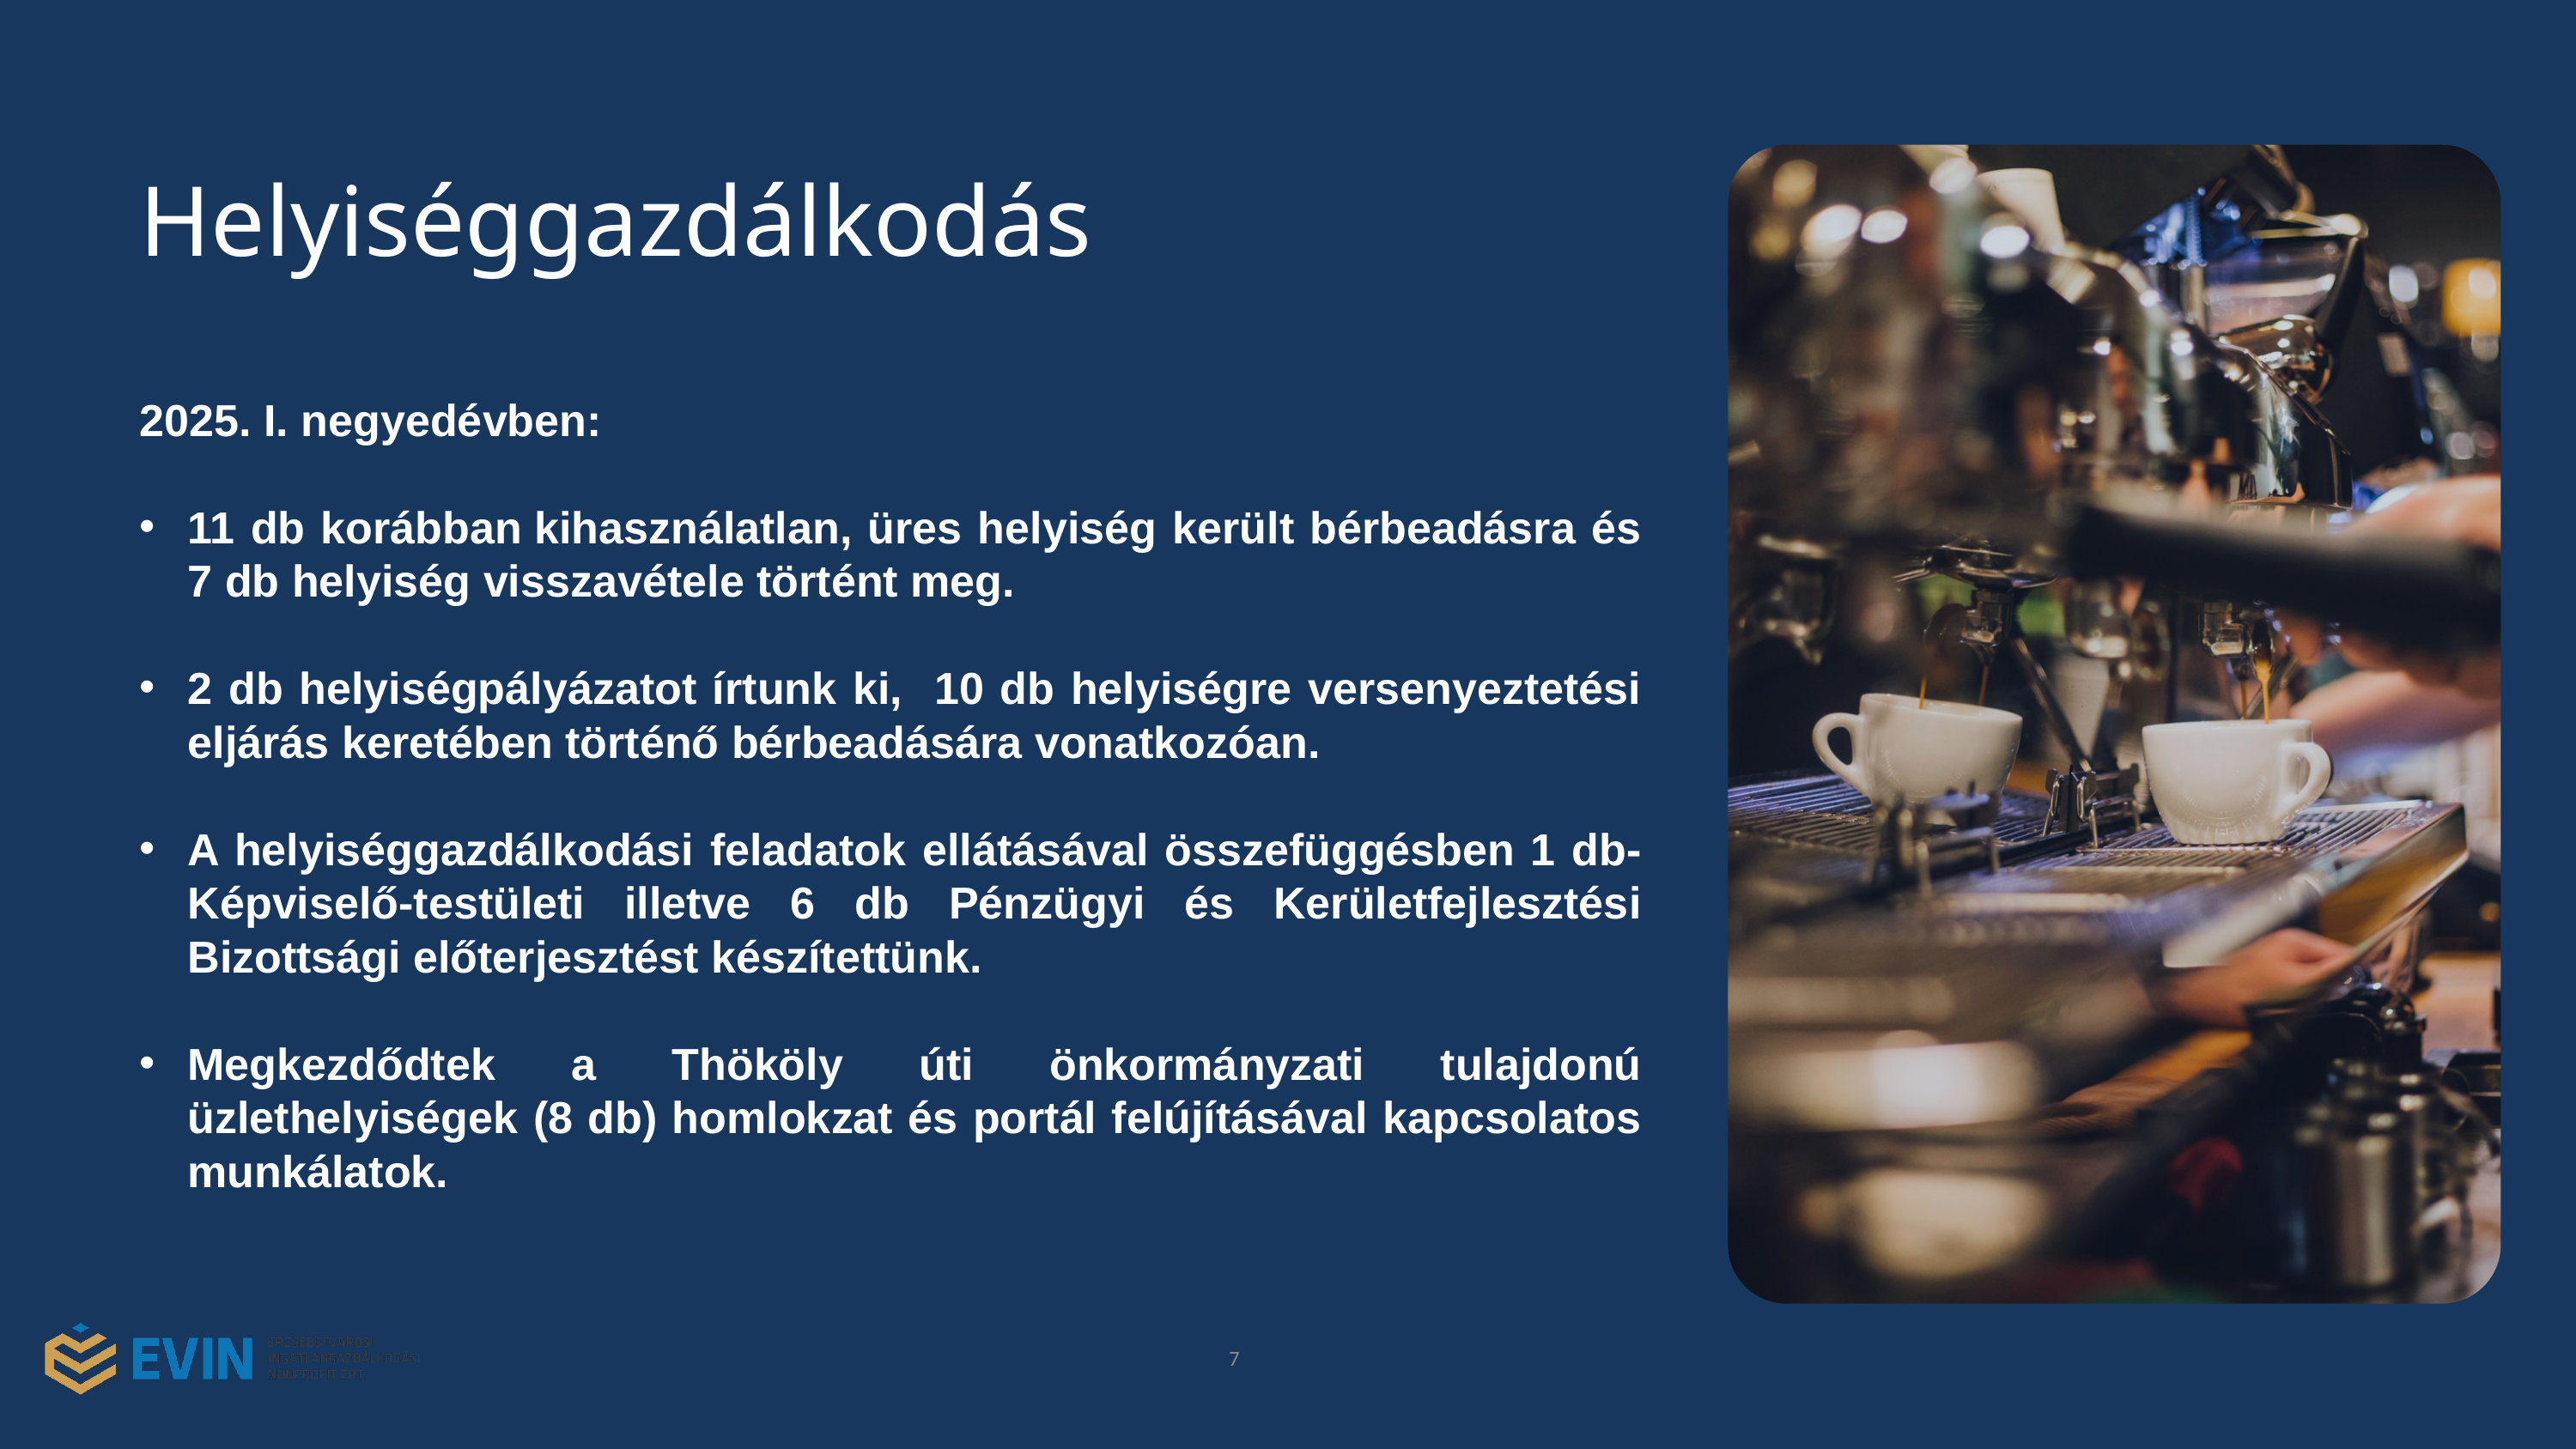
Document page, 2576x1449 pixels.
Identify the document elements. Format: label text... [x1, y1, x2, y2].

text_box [1728, 144, 2501, 1304]
text_box 2025. I. negyedévben: 11 db korábban kihasználatlan, üres helyiség került bérbeadásra és 7 db helyiség visszavétele történt meg. 2 db helyiségpályázatot írtunk ki, 10 db helyiségre versenyeztetési eljárás keretében történő bérbeadására vonatkozóan. A helyiséggazdálkodási feladatok ellátásával összefüggésben 1 db-Képviselő-testületi illetve 6 db Pénzügyi és Kerületfejlesztési Bizottsági előterjesztést készítettünk. Megkezdődtek a Thököly úti önkormányzati tulajdonú üzlethelyiségek (8 db) homlokzat és portál felújításával kapcsolatos munkálatok. [139, 391, 1643, 1296]
slide_number 7 [1084, 1331, 1385, 1384]
text_box Helyiséggazdálkodás [139, 116, 1643, 276]
picture [5, 1304, 448, 1412]
